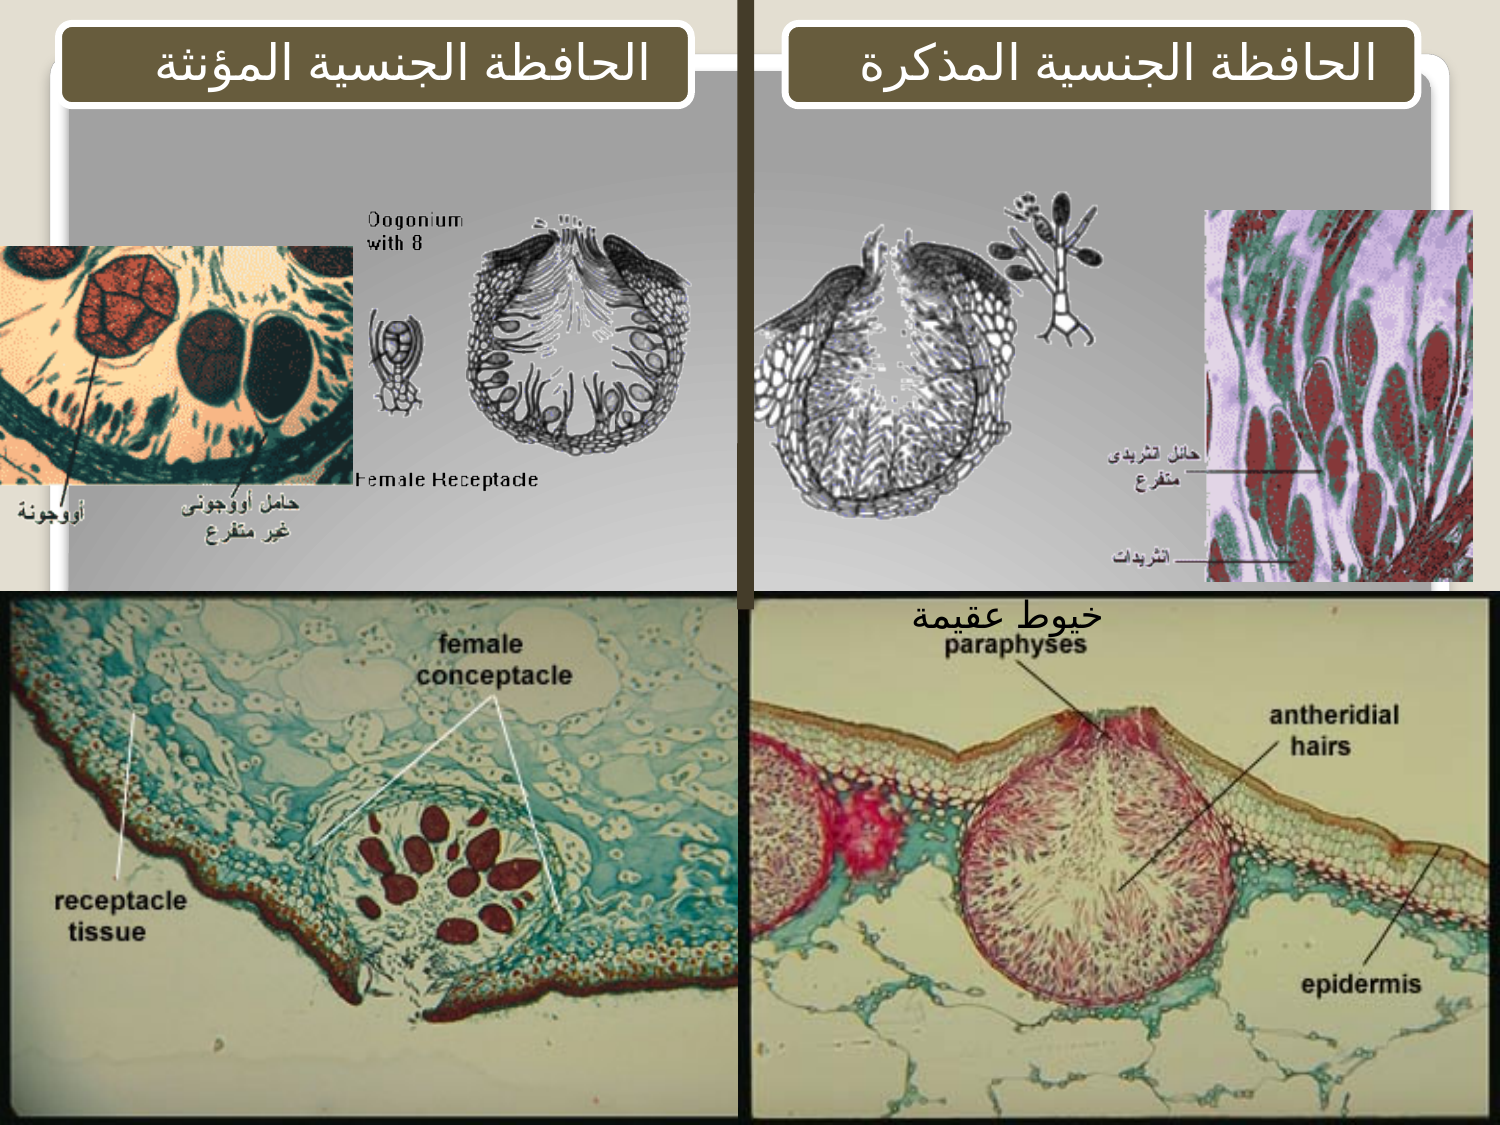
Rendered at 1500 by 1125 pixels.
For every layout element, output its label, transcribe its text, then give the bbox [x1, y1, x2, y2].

picture [0, 198, 706, 554]
picture [0, 591, 1500, 1125]
picture [726, 175, 1473, 583]
text_box خيوط عقيمة [860, 583, 1094, 590]
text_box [784, 23, 1419, 106]
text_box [58, 23, 692, 106]
